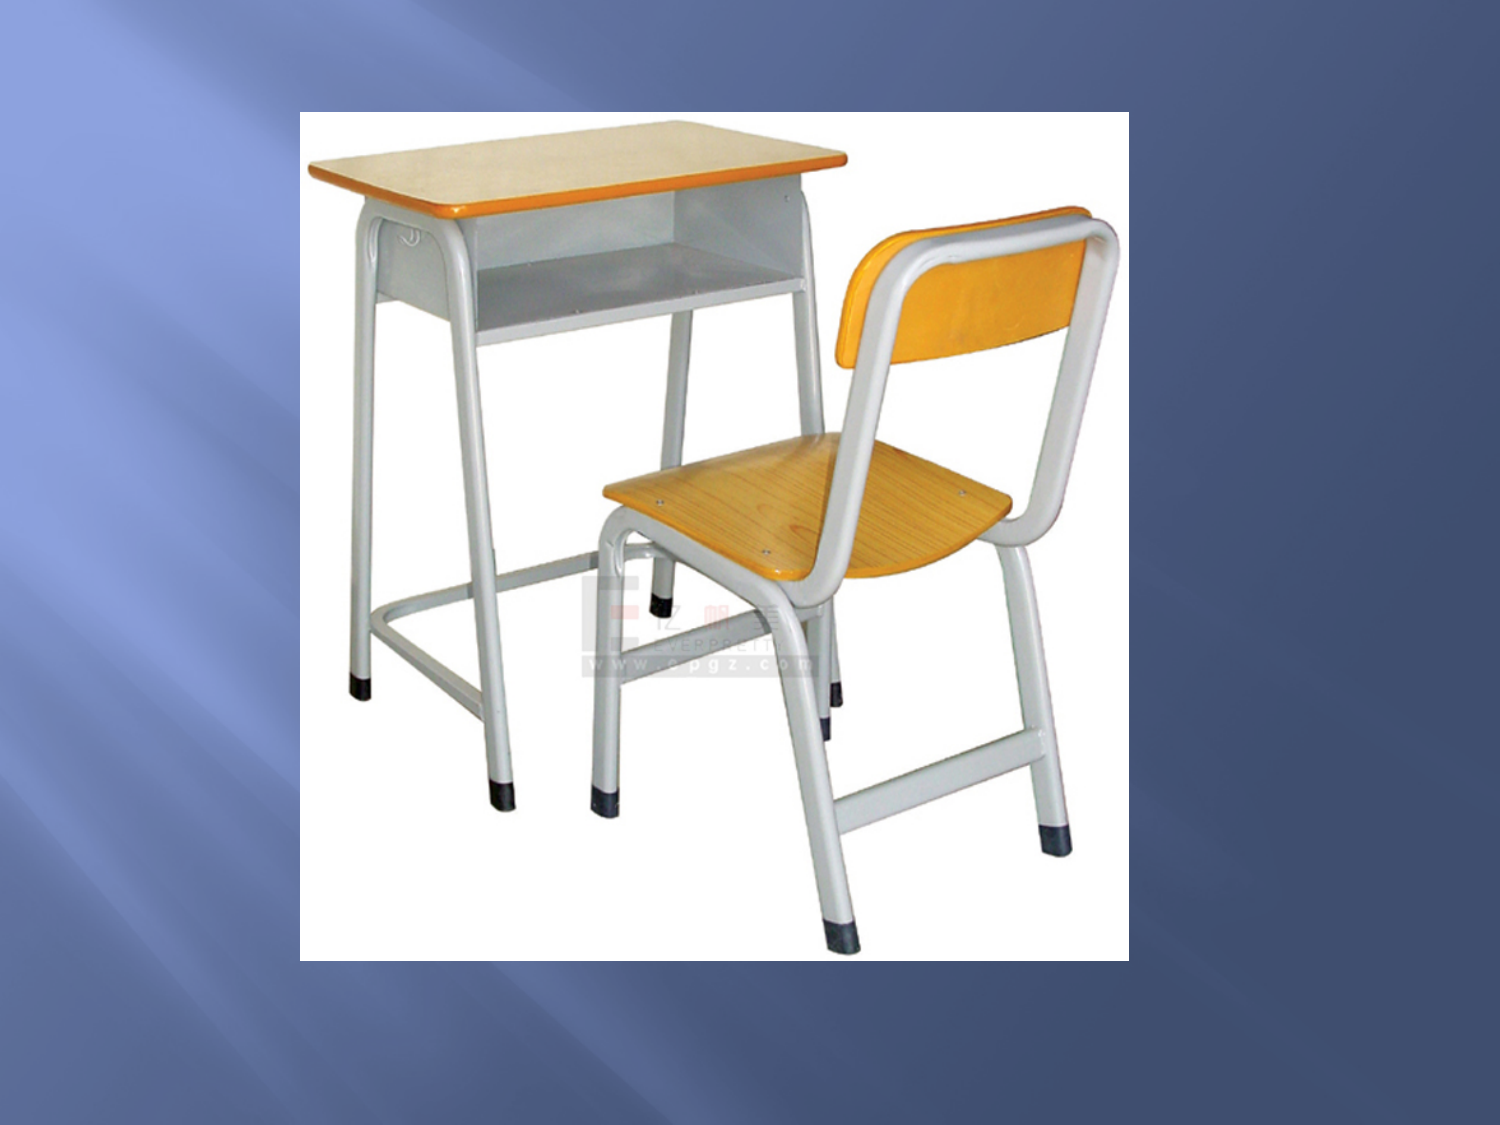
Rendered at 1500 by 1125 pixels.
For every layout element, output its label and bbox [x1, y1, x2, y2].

picture [299, 112, 1129, 962]
